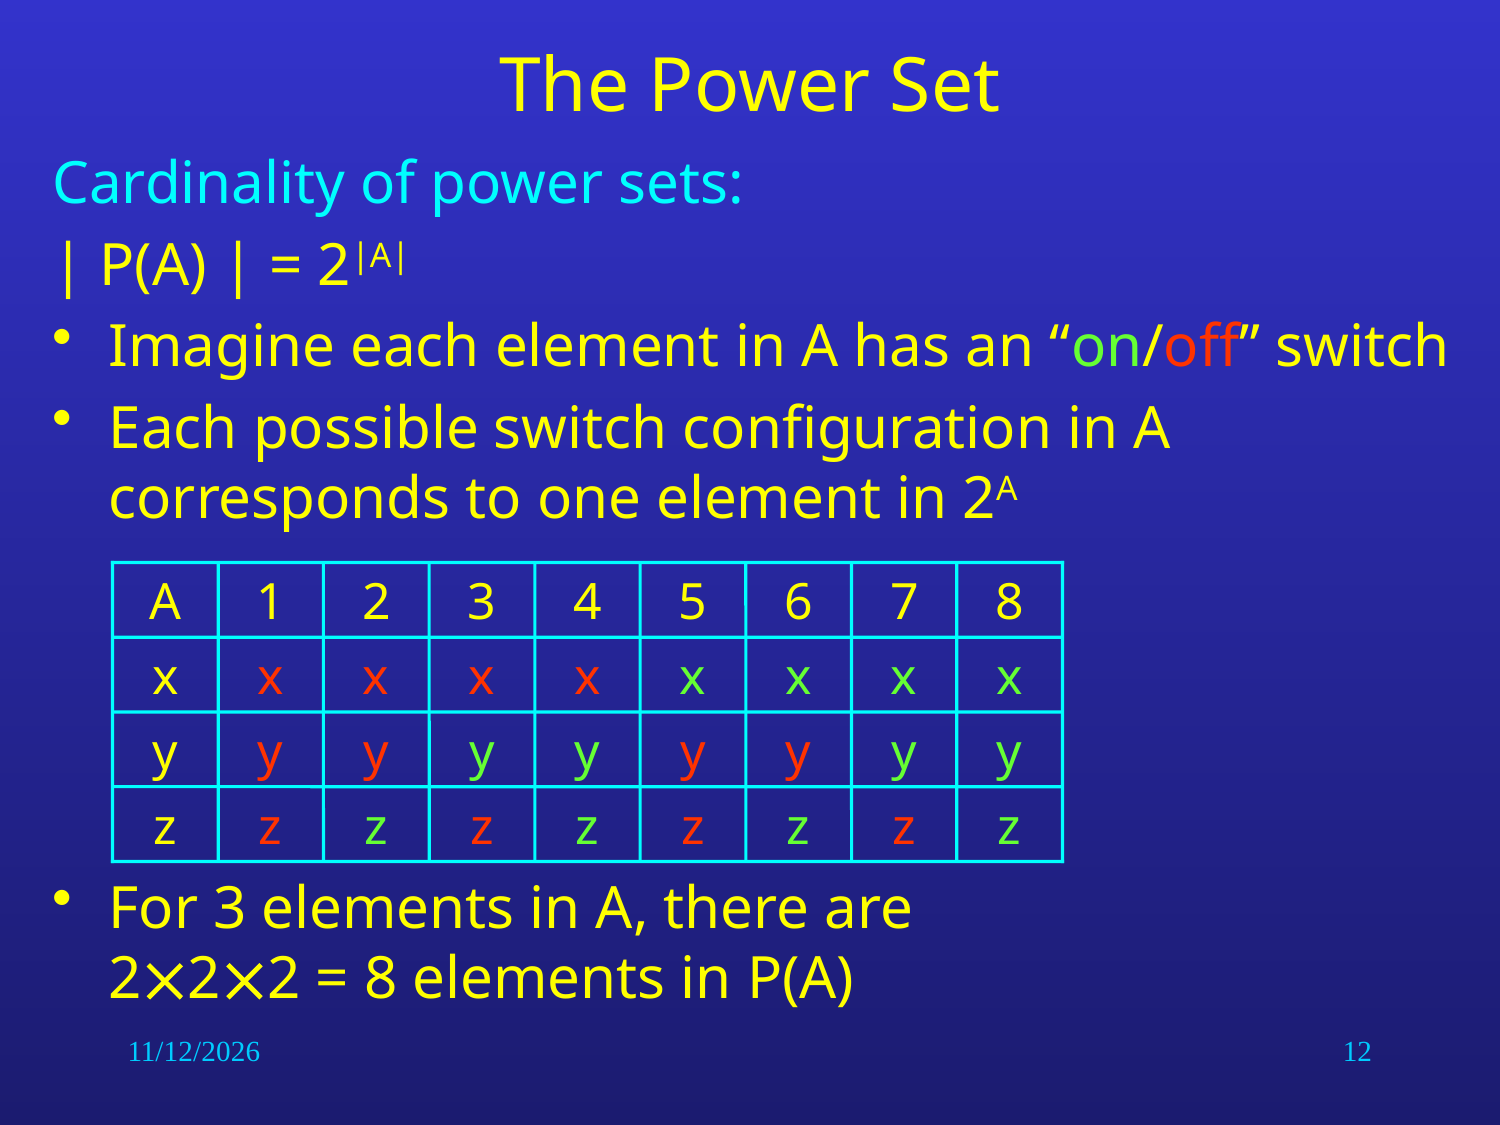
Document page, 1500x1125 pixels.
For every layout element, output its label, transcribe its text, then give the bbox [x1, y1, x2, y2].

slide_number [112, 1050, 425, 1100]
slide_number 12 [1074, 1050, 1388, 1100]
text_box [112, 562, 1063, 862]
text_box For 3 elements in A, there are 222 = 8 elements in P(A) [37, 862, 1450, 1050]
title The Power Set [112, 24, 1388, 137]
list Cardinality of power sets: | P(A) | = 2|A| Imagine each element in A has an “on/off” switch Each possible switch configuration in A corresponds to one element in 2A [37, 137, 1500, 550]
